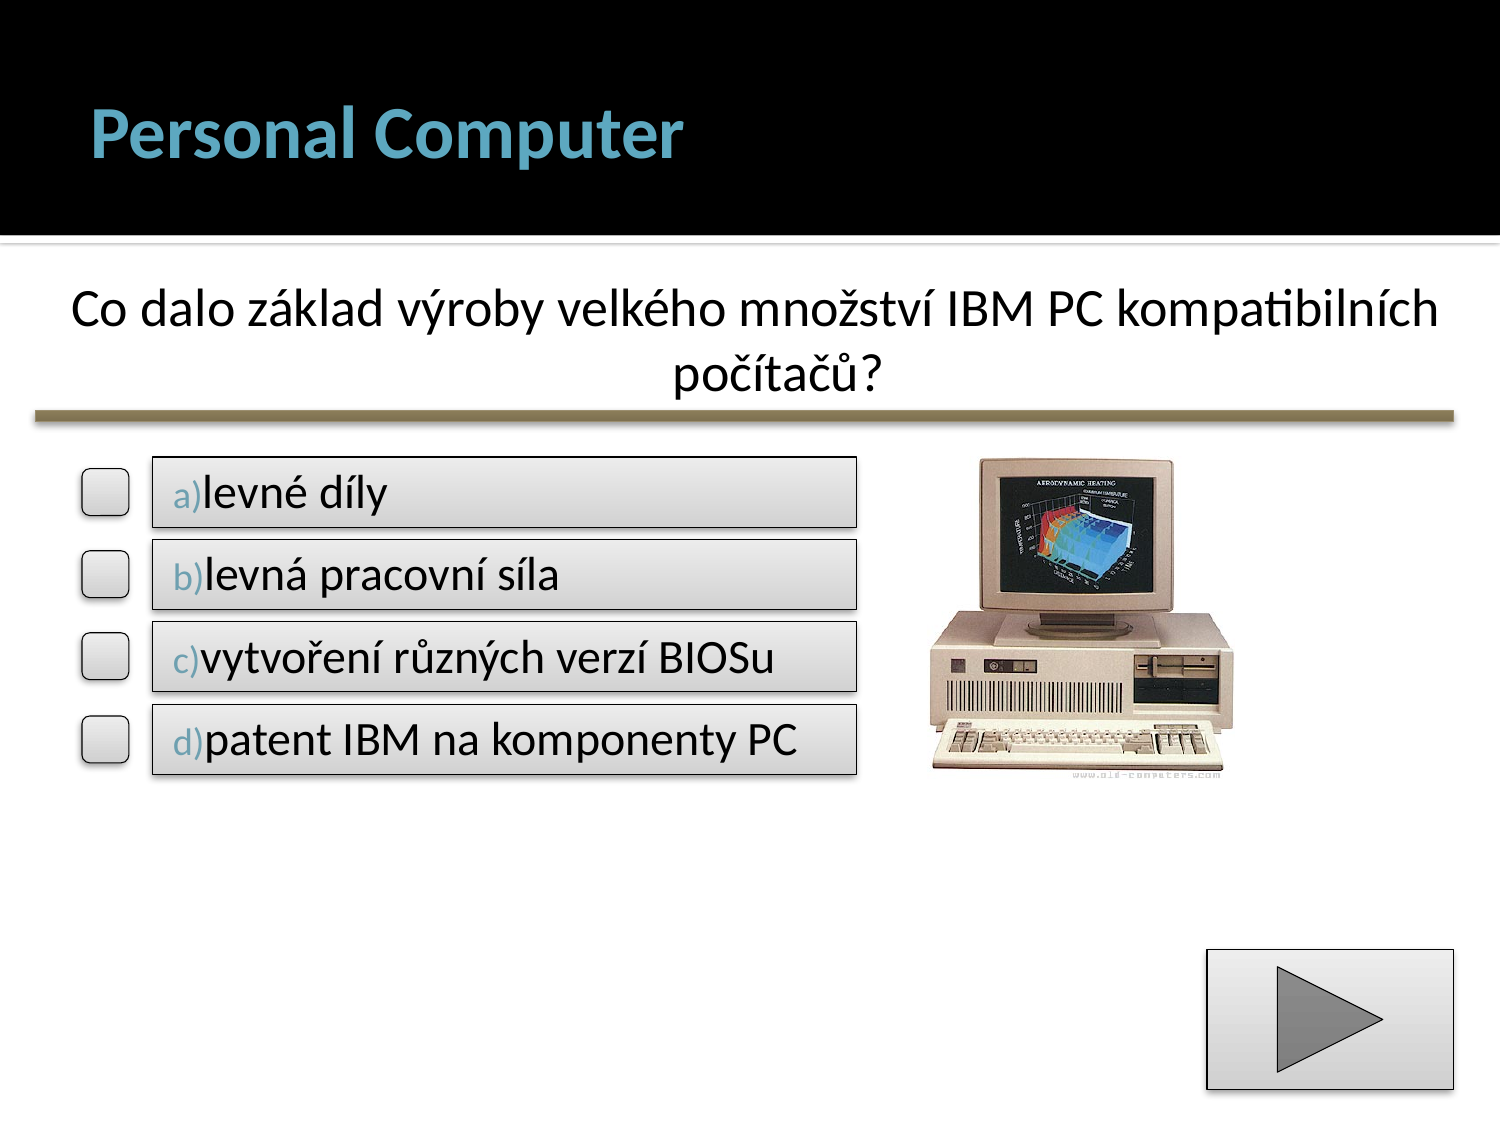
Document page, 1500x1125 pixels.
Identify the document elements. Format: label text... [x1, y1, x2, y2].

picture [927, 456, 1235, 780]
text_box [152, 539, 163, 610]
text_box [81, 550, 130, 599]
title Personal Computer [75, 25, 1425, 231]
text_box [1206, 949, 1454, 1090]
text_box [35, 410, 1454, 422]
list Co dalo základ výroby velkého množství IBM PC kompatibilních počítačů? [0, 257, 1500, 411]
text_box [152, 621, 163, 692]
text_box levné díly levná pracovní síla vytvoření různých verzí BIOSu patent IBM na komponenty PC [163, 445, 880, 799]
text_box [152, 704, 163, 775]
text_box [81, 632, 130, 681]
text_box [152, 456, 163, 528]
text_box [81, 468, 130, 517]
text_box [81, 715, 130, 764]
